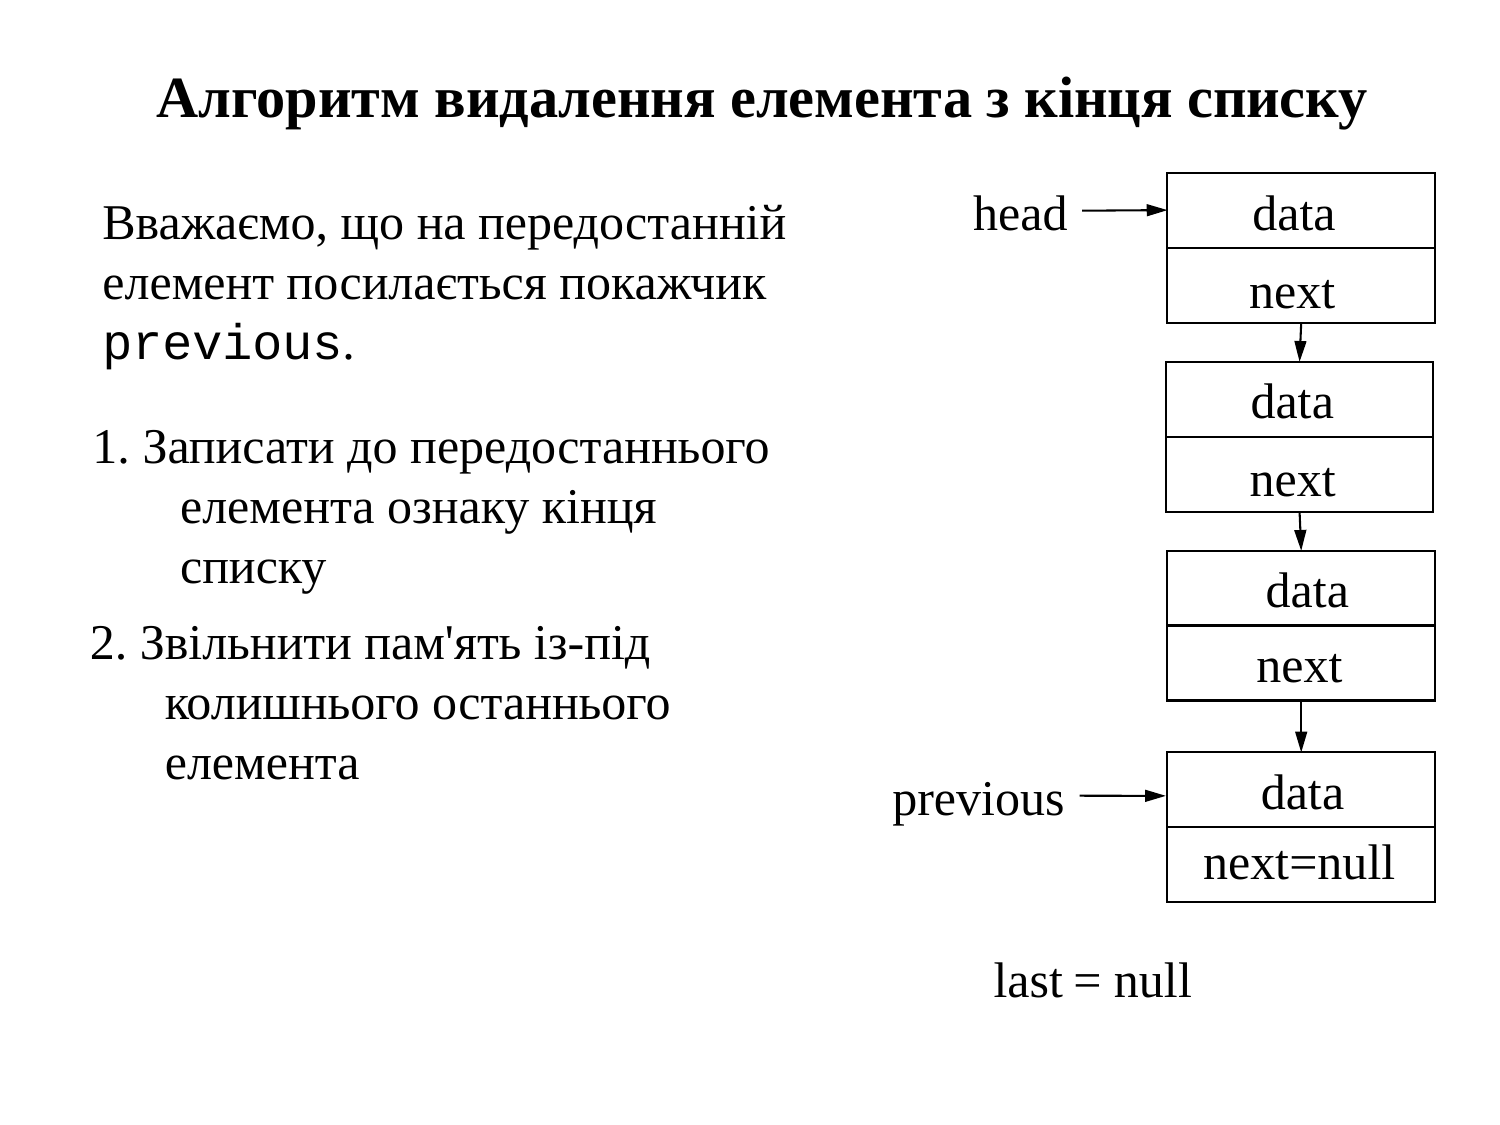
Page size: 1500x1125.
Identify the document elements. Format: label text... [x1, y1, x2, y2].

list 1. Записати до передостаннього елемента ознаку кінця списку [0, 405, 821, 581]
title Алгоритм видалення елемента з кінця списку [49, 37, 1476, 151]
text_box 2. Звільнити пам'ять із-під колишнього останнього елемента [0, 601, 869, 797]
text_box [876, 172, 1436, 1017]
text_box Вважаємо, що на передостанній елемент посилається покажчик previous. [87, 182, 869, 377]
